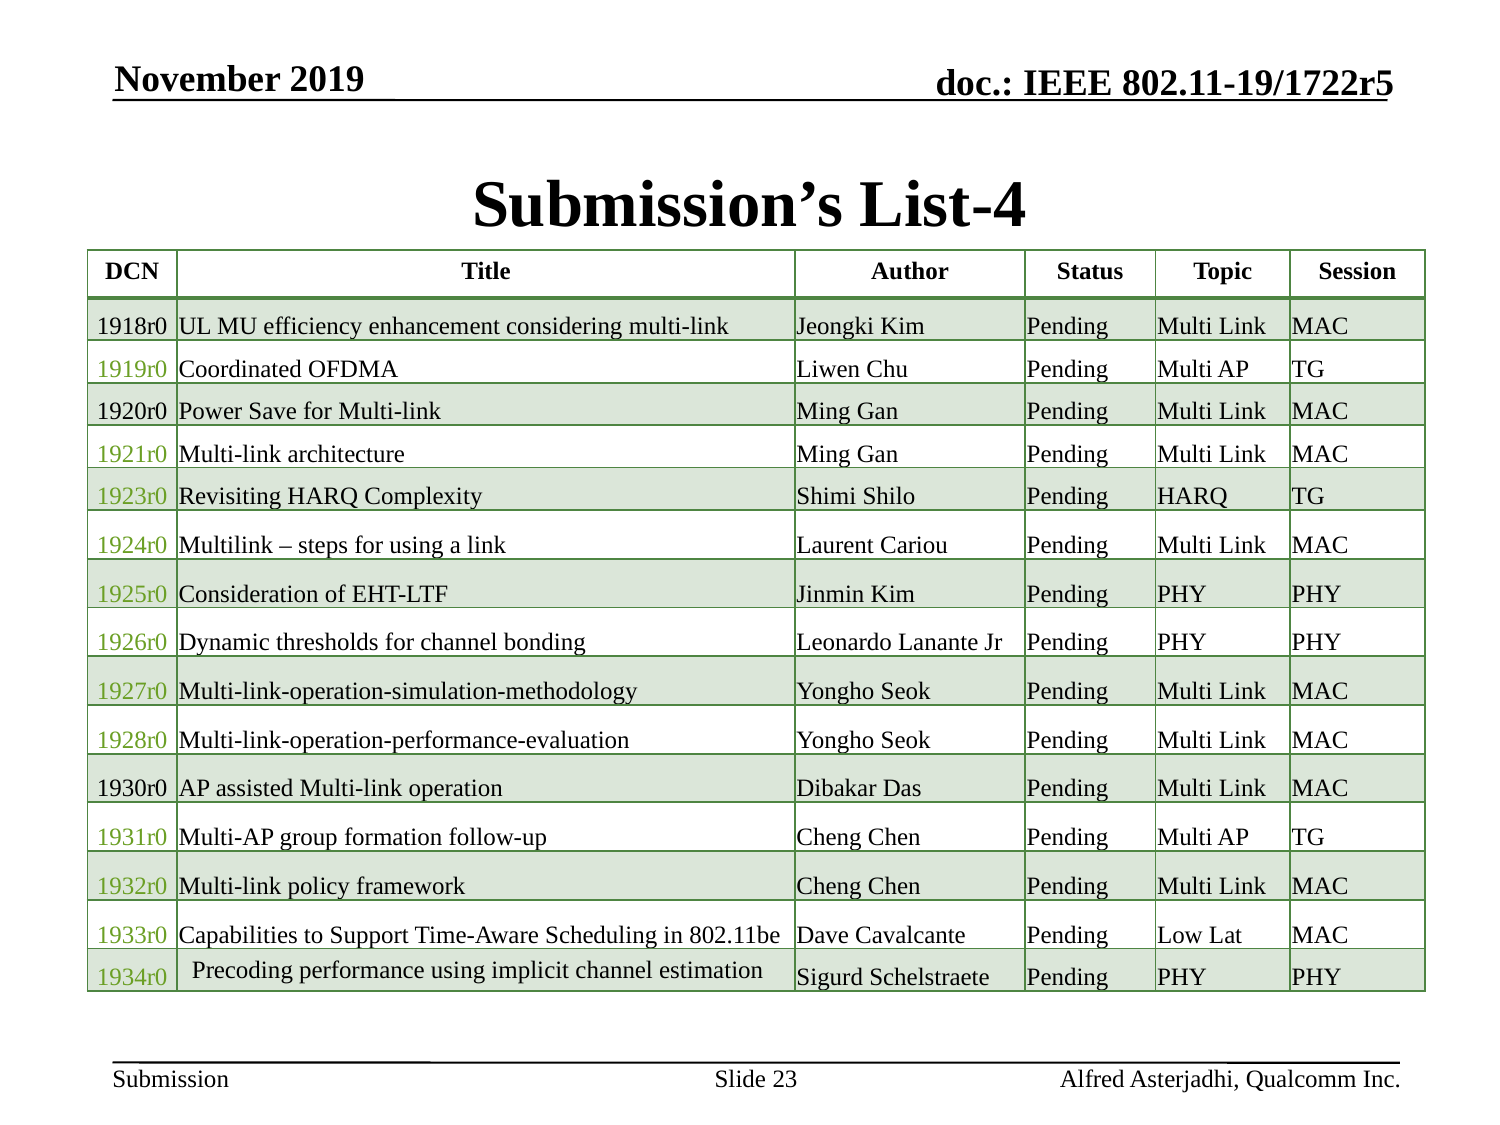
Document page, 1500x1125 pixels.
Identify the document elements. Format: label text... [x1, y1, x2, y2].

table_cell 1934r0 [88, 949, 176, 990]
table_header Topic [1156, 251, 1289, 296]
table_cell Pending [1026, 803, 1155, 850]
table_header Author [796, 251, 1024, 296]
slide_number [114, 54, 423, 100]
table_cell Sigurd Schelstraete [796, 949, 1024, 990]
table_cell Pending [1026, 511, 1155, 558]
table_cell Dynamic thresholds for channel bonding [178, 608, 794, 655]
table_cell Liwen Chu [796, 341, 1024, 382]
table_cell Pending [1026, 901, 1155, 948]
table_cell Capabilities to Support Time-Aware Scheduling in 802.11be [178, 901, 794, 948]
title Submission’s List-4 [112, 112, 1388, 249]
table_cell Dave Cavalcante [796, 901, 1024, 948]
table_cell MAC [1291, 426, 1424, 467]
table_cell TG [1291, 341, 1424, 382]
table_cell Pending [1026, 949, 1155, 990]
table_cell TG [1291, 803, 1424, 850]
table_cell Ming Gan [796, 384, 1024, 424]
table_cell PHY [1291, 949, 1424, 990]
table_cell MAC [1291, 384, 1424, 424]
table_cell Pending [1026, 852, 1155, 899]
table_cell PHY [1291, 560, 1424, 607]
table_cell 1919r0 [88, 341, 176, 382]
table_cell Multi-link-operation-performance-evaluation [178, 706, 794, 753]
table_cell HARQ [1156, 468, 1289, 509]
table_cell 1925r0 [88, 560, 176, 607]
table_header Status [1026, 251, 1155, 296]
table_cell Multi Link [1156, 657, 1289, 704]
table_cell Pending [1026, 706, 1155, 753]
table_cell Consideration of EHT-LTF [178, 560, 794, 607]
table_cell Jinmin Kim [796, 560, 1024, 607]
table_cell Pending [1026, 657, 1155, 704]
table_cell Multi Link [1156, 852, 1289, 899]
table_cell MAC [1291, 657, 1424, 704]
table_cell 1923r0 [88, 468, 176, 509]
table_cell Pending [1026, 755, 1155, 801]
table_cell Leonardo Lanante Jr [796, 608, 1024, 655]
table_cell Coordinated OFDMA [178, 341, 794, 382]
table_cell 1920r0 [88, 384, 176, 424]
table_cell PHY [1156, 608, 1289, 655]
table_cell Dibakar Das [796, 755, 1024, 801]
table_cell Multi-link architecture [178, 426, 794, 467]
table_cell MAC [1291, 901, 1424, 948]
table_cell Power Save for Multi-link [178, 384, 794, 424]
table_cell Multi-link policy framework [178, 852, 794, 899]
table_cell TG [1291, 468, 1424, 509]
table_cell Pending [1026, 426, 1155, 467]
table_cell 1931r0 [88, 803, 176, 850]
table_cell MAC [1291, 852, 1424, 899]
table_cell Precoding performance using implicit channel estimation [178, 949, 794, 990]
table_cell 1928r0 [88, 706, 176, 753]
table_cell Yongho Seok [796, 657, 1024, 704]
table_cell Pending [1026, 608, 1155, 655]
table_cell MAC [1291, 300, 1424, 339]
table_cell 1924r0 [88, 511, 176, 558]
slide_number Slide 23 [712, 1061, 800, 1123]
table_cell UL MU efficiency enhancement considering multi-link [178, 300, 794, 339]
table_cell Multi Link [1156, 384, 1289, 424]
table_cell MAC [1291, 706, 1424, 753]
table_cell Multi Link [1156, 300, 1289, 339]
table_cell Pending [1026, 468, 1155, 509]
table_cell PHY [1156, 560, 1289, 607]
table_cell 1930r0 [88, 755, 176, 801]
table_cell 1926r0 [88, 608, 176, 655]
table_cell Multi AP [1156, 803, 1289, 850]
table_cell Ming Gan [796, 426, 1024, 467]
table_header DCN [88, 251, 176, 296]
table_cell Yongho Seok [796, 706, 1024, 753]
table_cell Multi Link [1156, 426, 1289, 467]
table_cell Low Lat [1156, 901, 1289, 948]
footer Alfred Asterjadhi, Qualcomm Inc. [878, 1061, 1402, 1093]
table_cell Multi-link-operation-simulation-methodology [178, 657, 794, 704]
table_header Session [1291, 251, 1424, 296]
table_cell Multi Link [1156, 511, 1289, 558]
table_cell MAC [1291, 755, 1424, 801]
table_cell MAC [1291, 511, 1424, 558]
table_cell Cheng Chen [796, 803, 1024, 850]
table_cell Pending [1026, 384, 1155, 424]
table_cell Laurent Cariou [796, 511, 1024, 558]
table_cell Multi AP [1156, 341, 1289, 382]
table_cell Multi Link [1156, 755, 1289, 801]
table_cell Pending [1026, 300, 1155, 339]
table_cell Cheng Chen [796, 852, 1024, 899]
table_cell Multi-AP group formation follow-up [178, 803, 794, 850]
table_header Title [178, 251, 794, 296]
table_cell PHY [1156, 949, 1289, 990]
table_cell 1933r0 [88, 901, 176, 948]
table_cell 1932r0 [88, 852, 176, 899]
table_cell Jeongki Kim [796, 300, 1024, 339]
table_cell Multi Link [1156, 706, 1289, 753]
table_cell 1921r0 [88, 426, 176, 467]
table_cell Pending [1026, 560, 1155, 607]
table_cell AP assisted Multi-link operation [178, 755, 794, 801]
table_cell Revisiting HARQ Complexity [178, 468, 794, 509]
table_cell PHY [1291, 608, 1424, 655]
table_cell 1927r0 [88, 657, 176, 704]
table_cell Shimi Shilo [796, 468, 1024, 509]
table_cell Multilink – steps for using a link [178, 511, 794, 558]
table_cell Pending [1026, 341, 1155, 382]
table_cell 1918r0 [88, 300, 176, 339]
